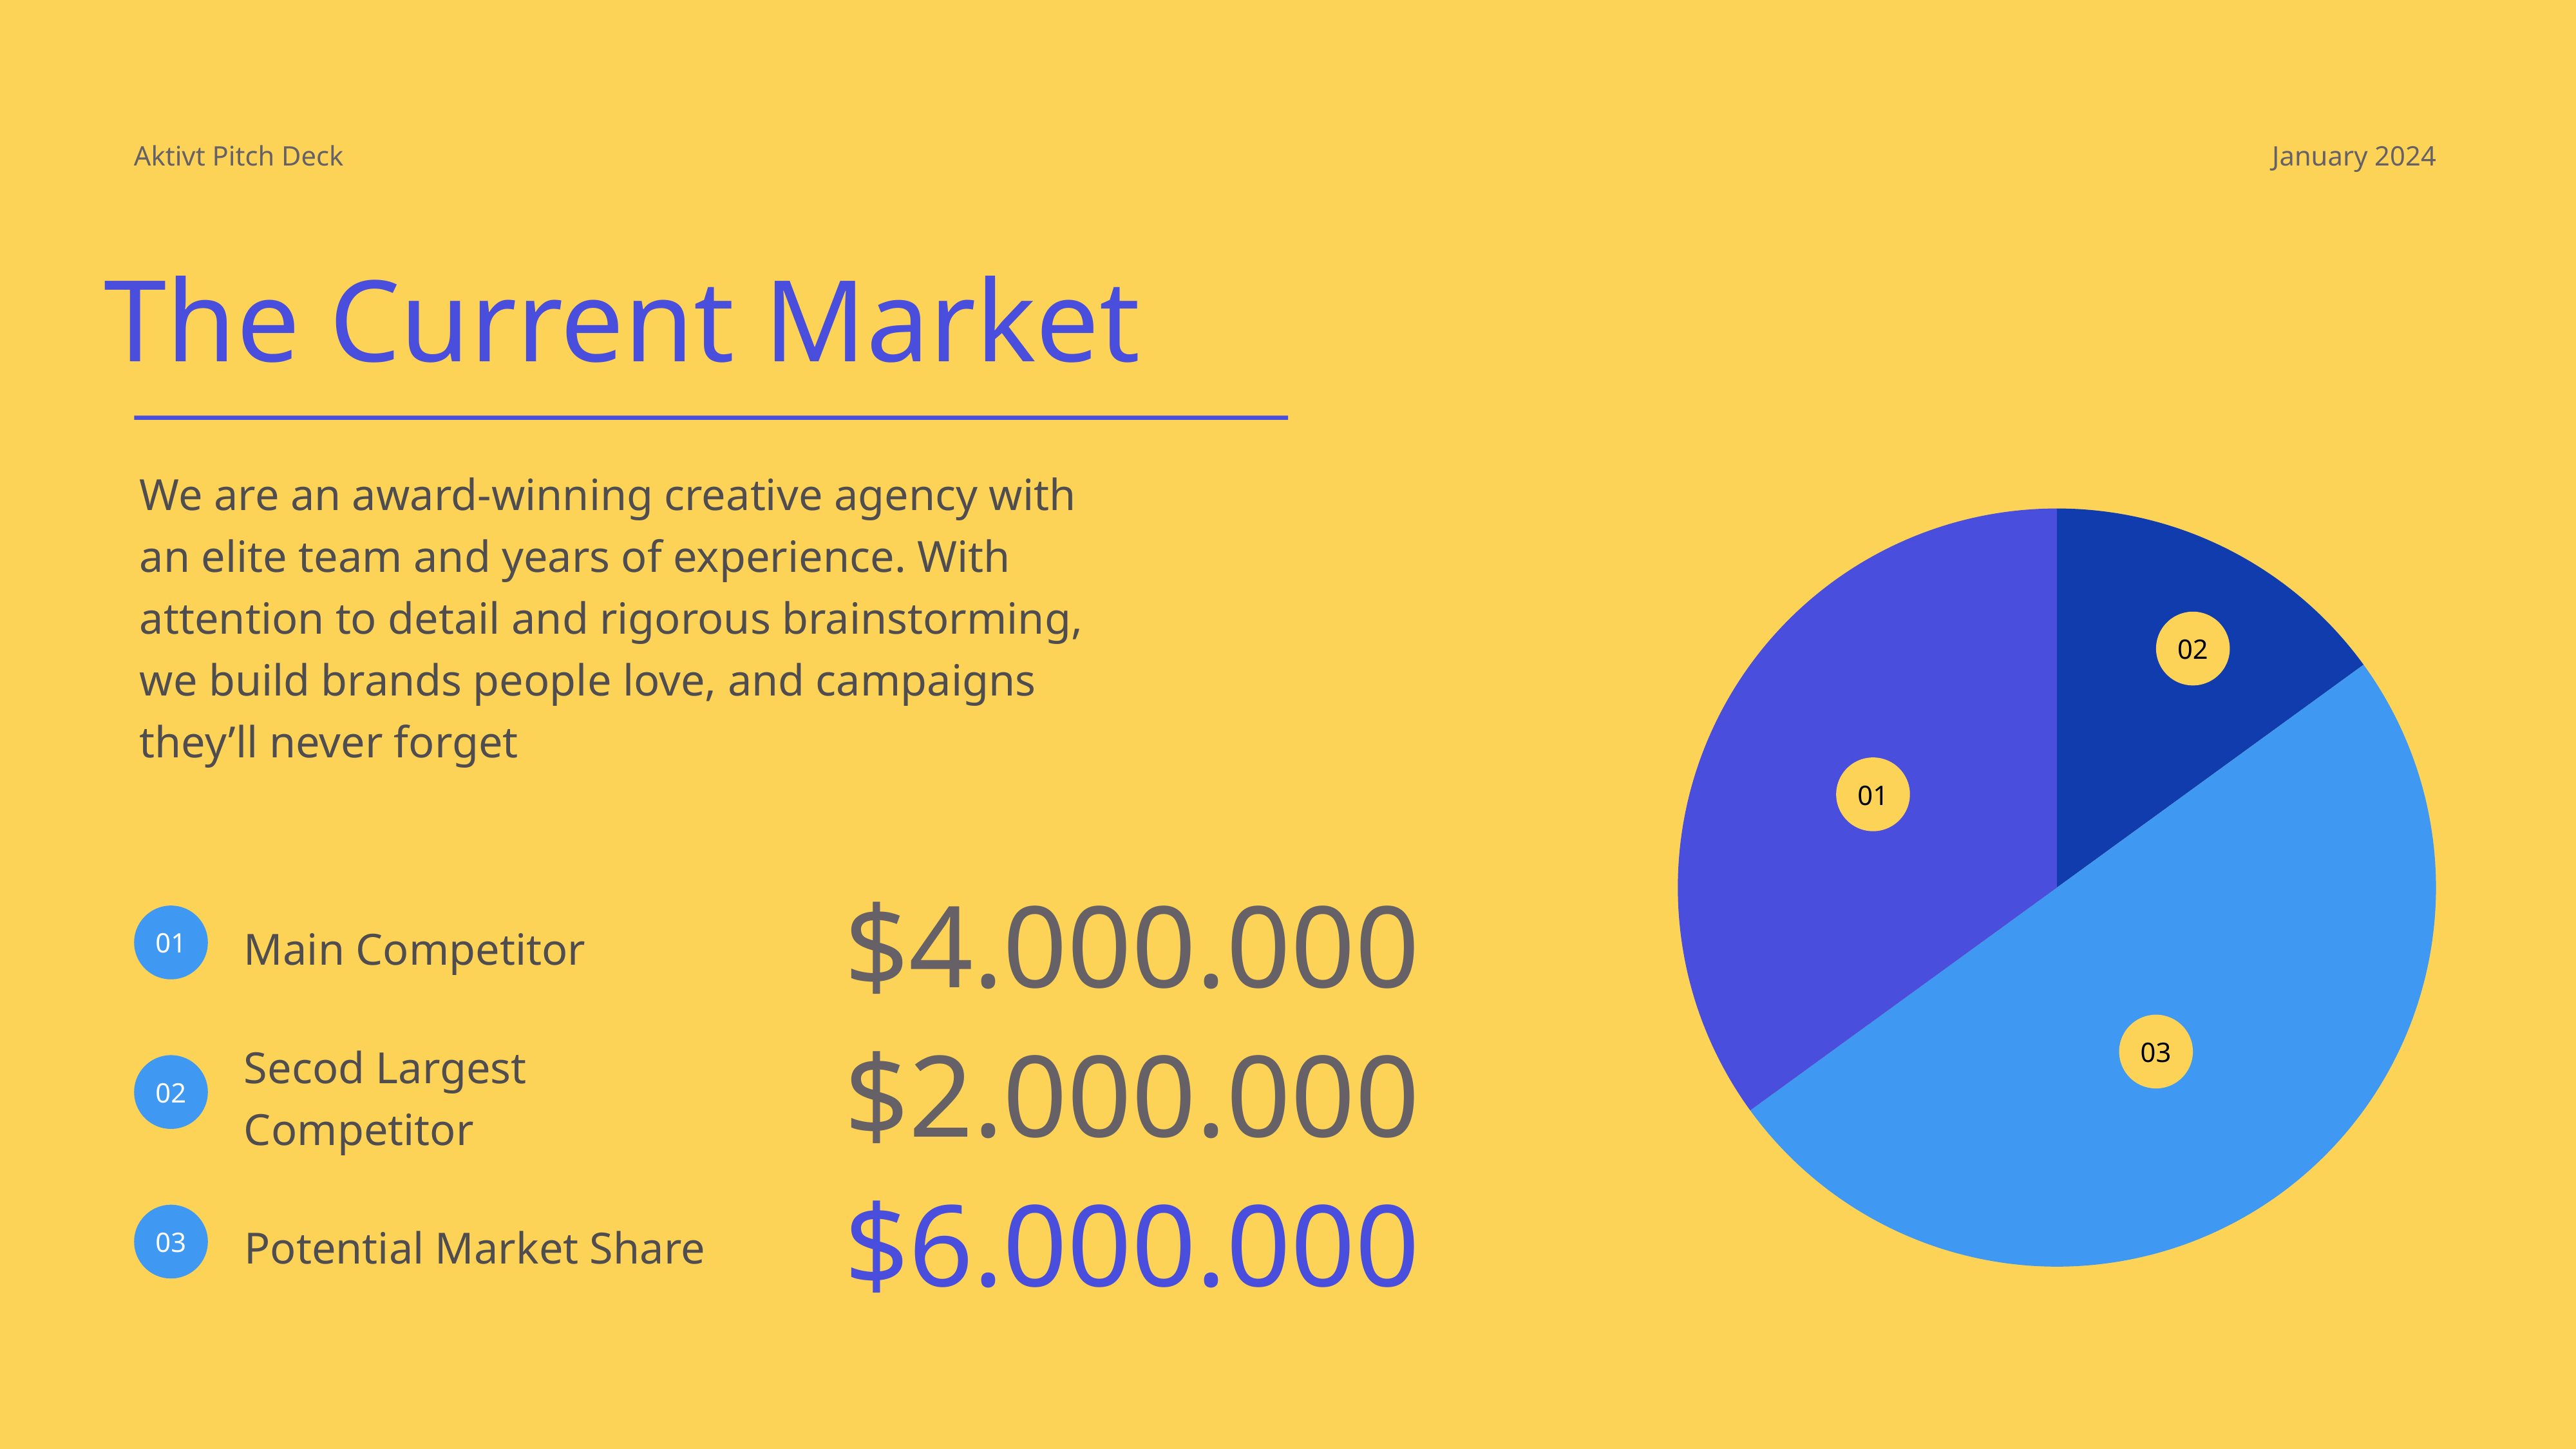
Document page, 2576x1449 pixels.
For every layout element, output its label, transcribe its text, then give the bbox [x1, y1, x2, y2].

text_box We are an award-winning creative agency with an elite team and years of experience. With attention to detail and rigorous brainstorming, we build brands people love, and campaigns they’ll never forget [134, 451, 1133, 772]
text_box [134, 415, 1289, 420]
text_box 03 [134, 1204, 208, 1279]
text_box The Current Market [99, 243, 1146, 390]
text_box Potential Market Share [238, 1205, 799, 1278]
text_box 01 [134, 905, 208, 980]
chart [1672, 504, 2441, 1273]
text_box $4.000.000 [838, 869, 1426, 1016]
text_box January 2024 [2266, 133, 2442, 177]
text_box $2.000.000 [838, 1019, 1426, 1165]
text_box 02 [134, 1055, 208, 1129]
text_box Aktivt Pitch Deck [128, 133, 349, 177]
text_box Main Competitor [238, 906, 711, 979]
text_box Secod Largest Competitor [238, 1025, 758, 1159]
text_box $6.000.000 [838, 1168, 1426, 1315]
